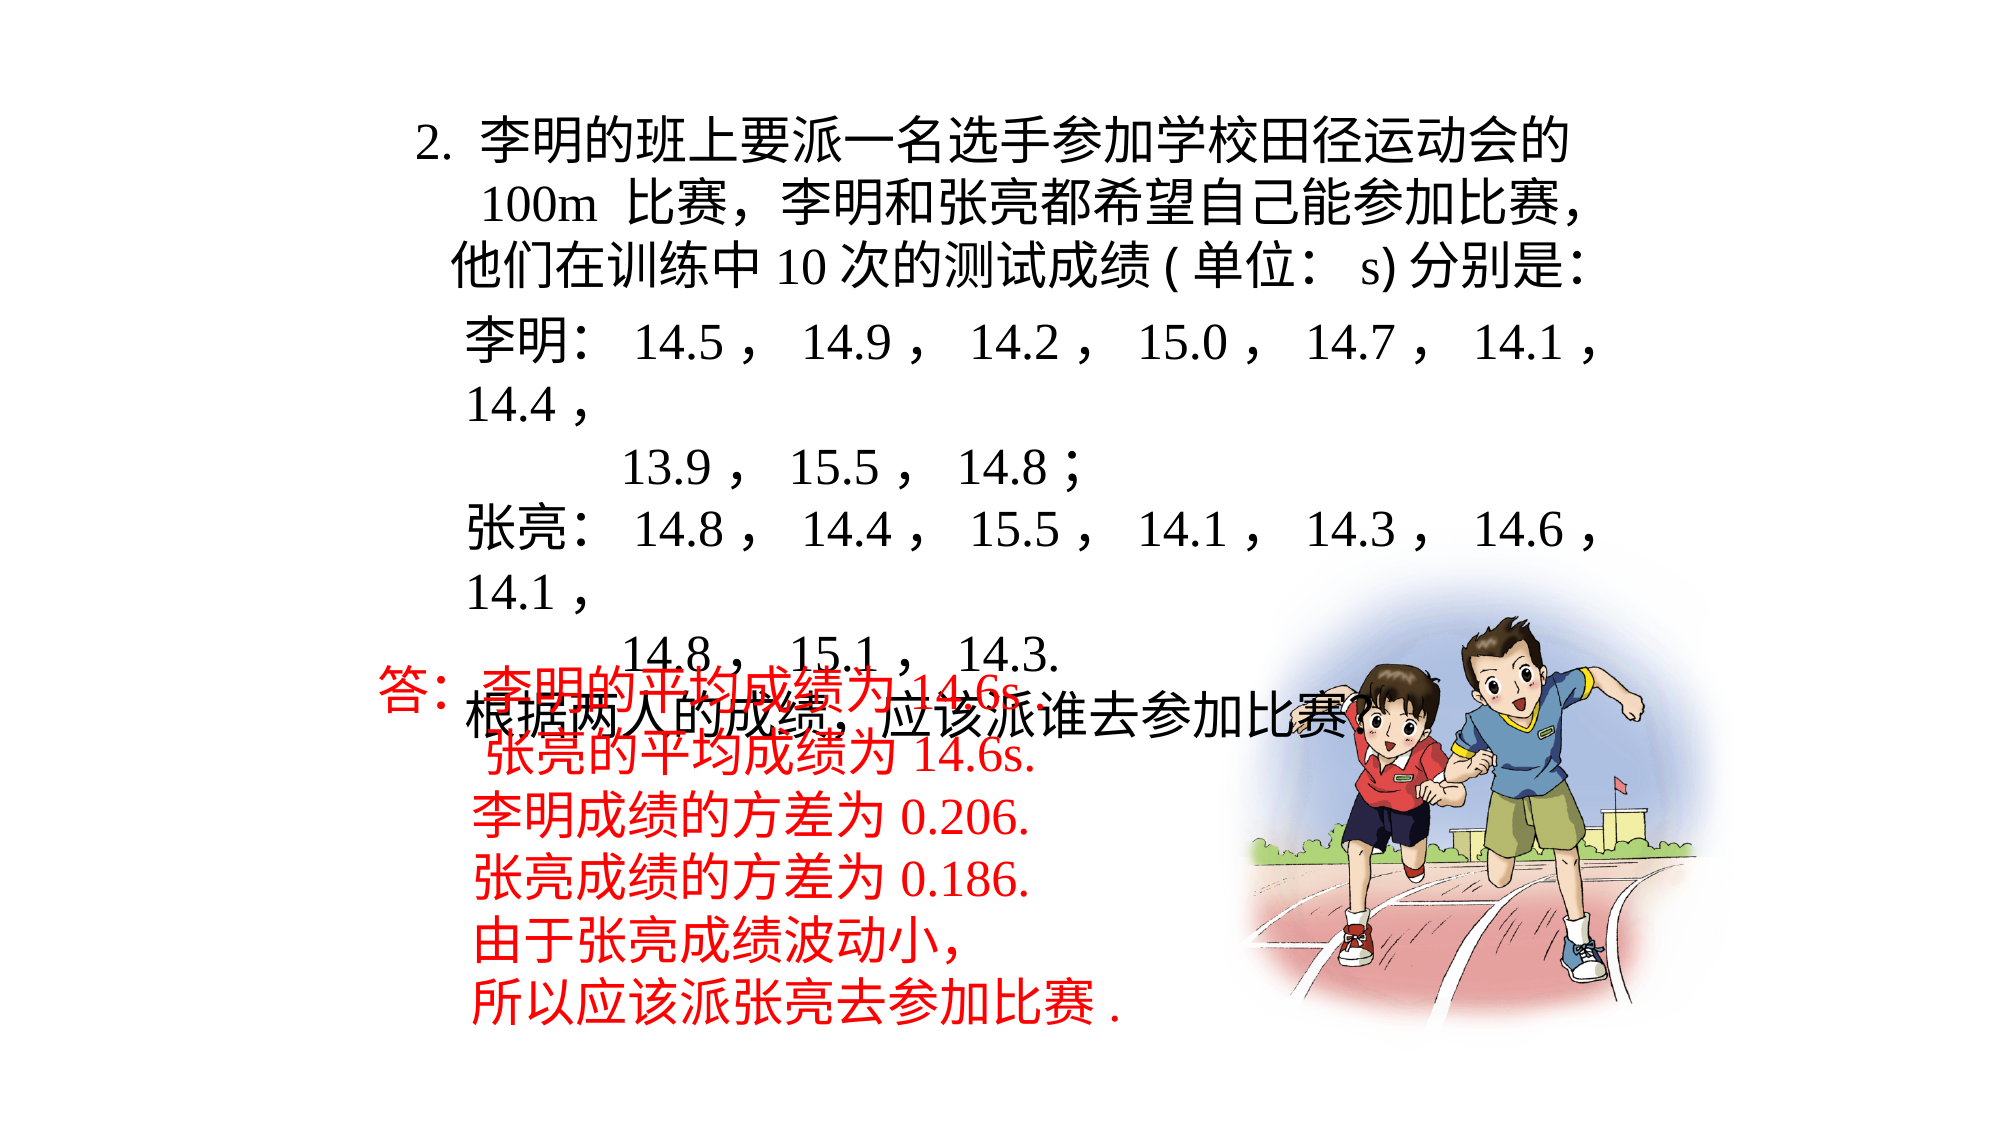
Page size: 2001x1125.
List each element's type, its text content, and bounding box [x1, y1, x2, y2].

picture [1199, 527, 1750, 1066]
text_box 李明：14.5，14.9，14.2，15.0，14.7，14.1，14.4， 13.9，15.5，14.8； 张亮：14.8，14.4，15.5，14.1，14.3，14.6，14.1， 14.8，15.1，14.3. 根据两人的成绩，应该派谁去参加比赛？ [449, 299, 1650, 649]
text_box 答：李明的平均成绩为14.6s . 张亮的平均成绩为14.6s. 李明成绩的方差为0.206. 张亮成绩的方差为0.186. 由于张亮成绩波动小， 所以应该派张亮去参加比赛. [362, 649, 1199, 1040]
text_box 2. 李明的班上要派一名选手参加学校田径运动会的 100m 比赛，李明和张亮都希望自己能参加比赛， 他们在训练中10次的测试成绩(单位：s)分别是： [399, 99, 1650, 303]
